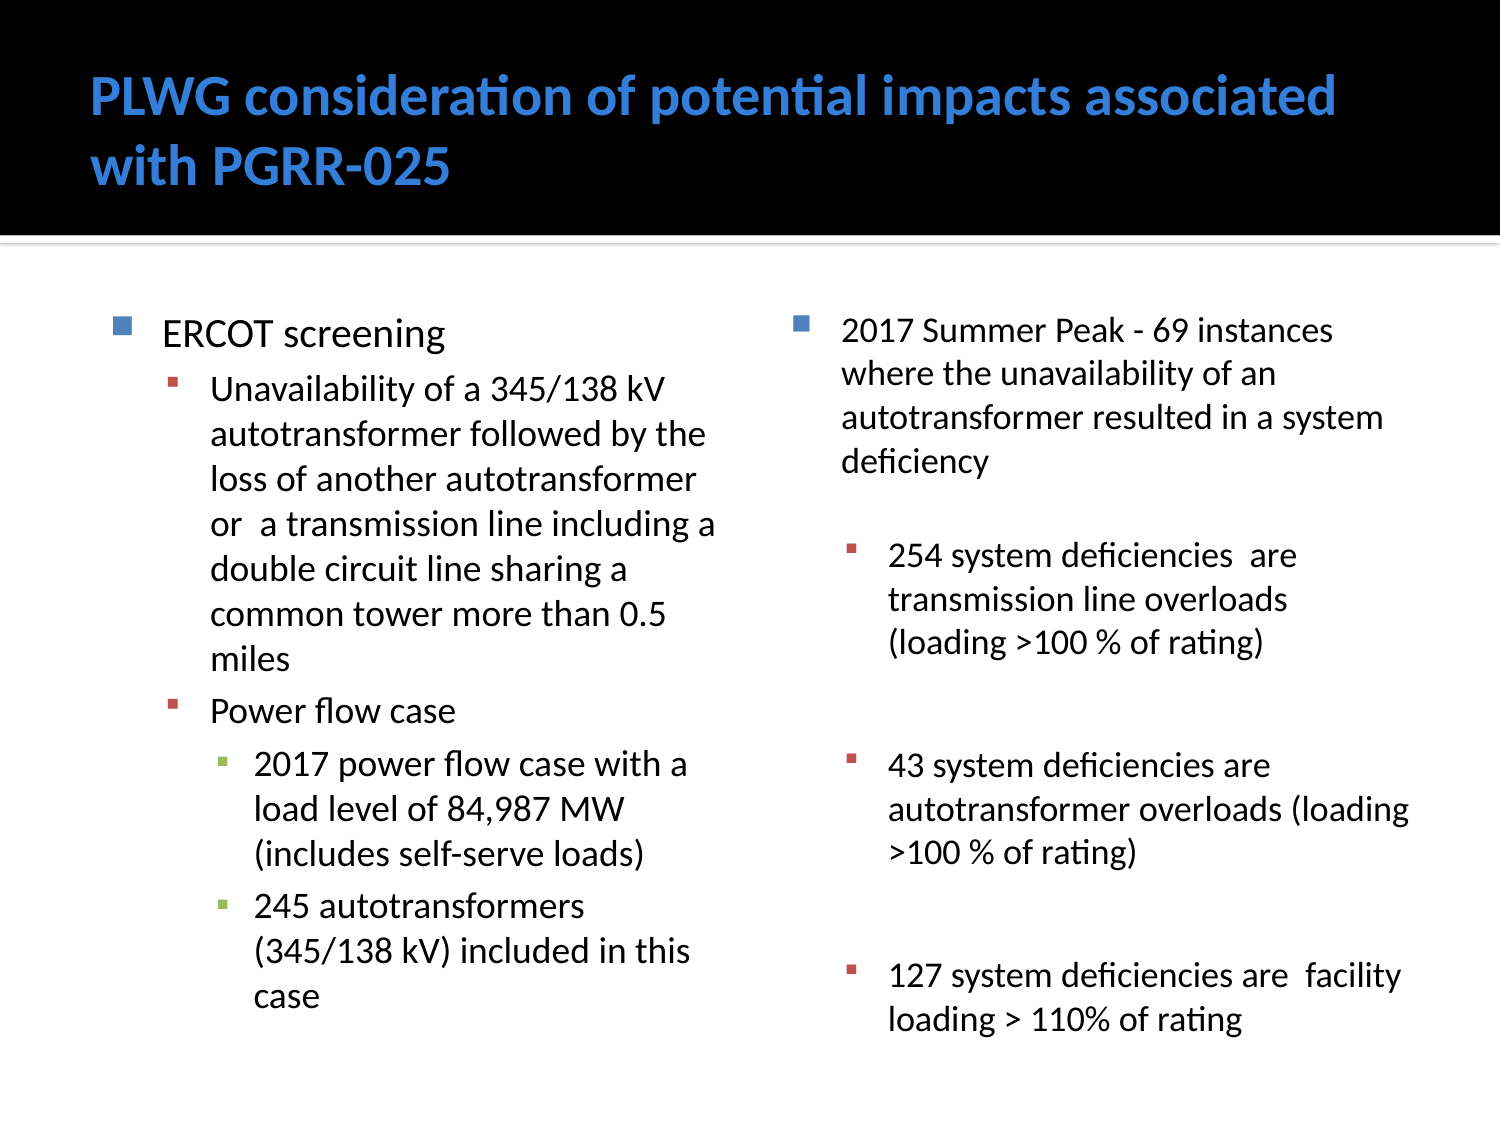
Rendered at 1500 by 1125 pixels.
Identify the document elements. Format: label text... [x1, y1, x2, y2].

list ERCOT screening Unavailability of a 345/138 kV autotransformer followed by the loss of another autotransformer or a transmission line including a double circuit line sharing a common tower more than 0.5 miles Power flow case 2017 power flow case with a load level of 84,987 MW (includes self-serve loads) 245 autotransformers (345/138 kV) included in this case [75, 291, 738, 1050]
title PLWG consideration of potential impacts associated with PGRR-025 [75, 24, 1425, 231]
list 2017 Summer Peak - 69 instances where the unavailability of an autotransformer resulted in a system deficiency 254 system deficiencies are transmission line overloads (loading >100 % of rating) 43 system deficiencies are autotransformer overloads (loading >100 % of rating) 127 system deficiencies are facility loading > 110% of rating [762, 291, 1425, 1050]
